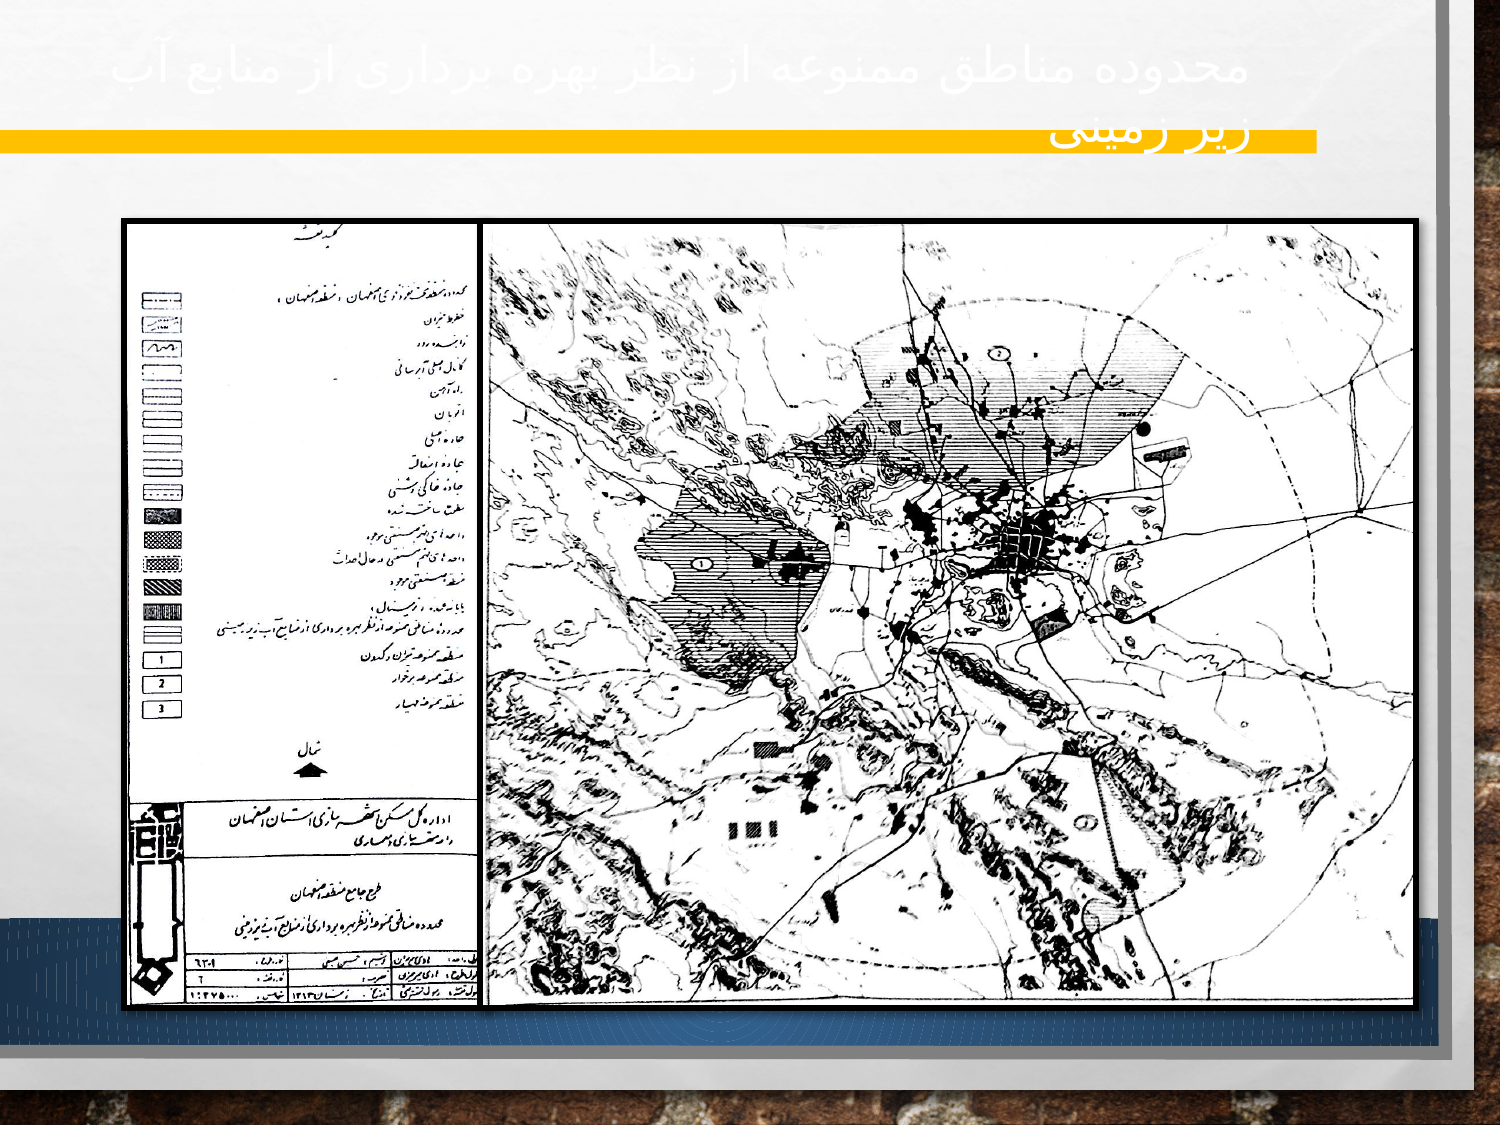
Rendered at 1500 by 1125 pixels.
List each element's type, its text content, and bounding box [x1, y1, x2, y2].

picture [0, 0, 1500, 1125]
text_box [126, 223, 1413, 1005]
text_box محدوده مناطق ممنوعه از نظر بهره برداری از منابع آب زیر زمینی [50, 25, 1267, 160]
